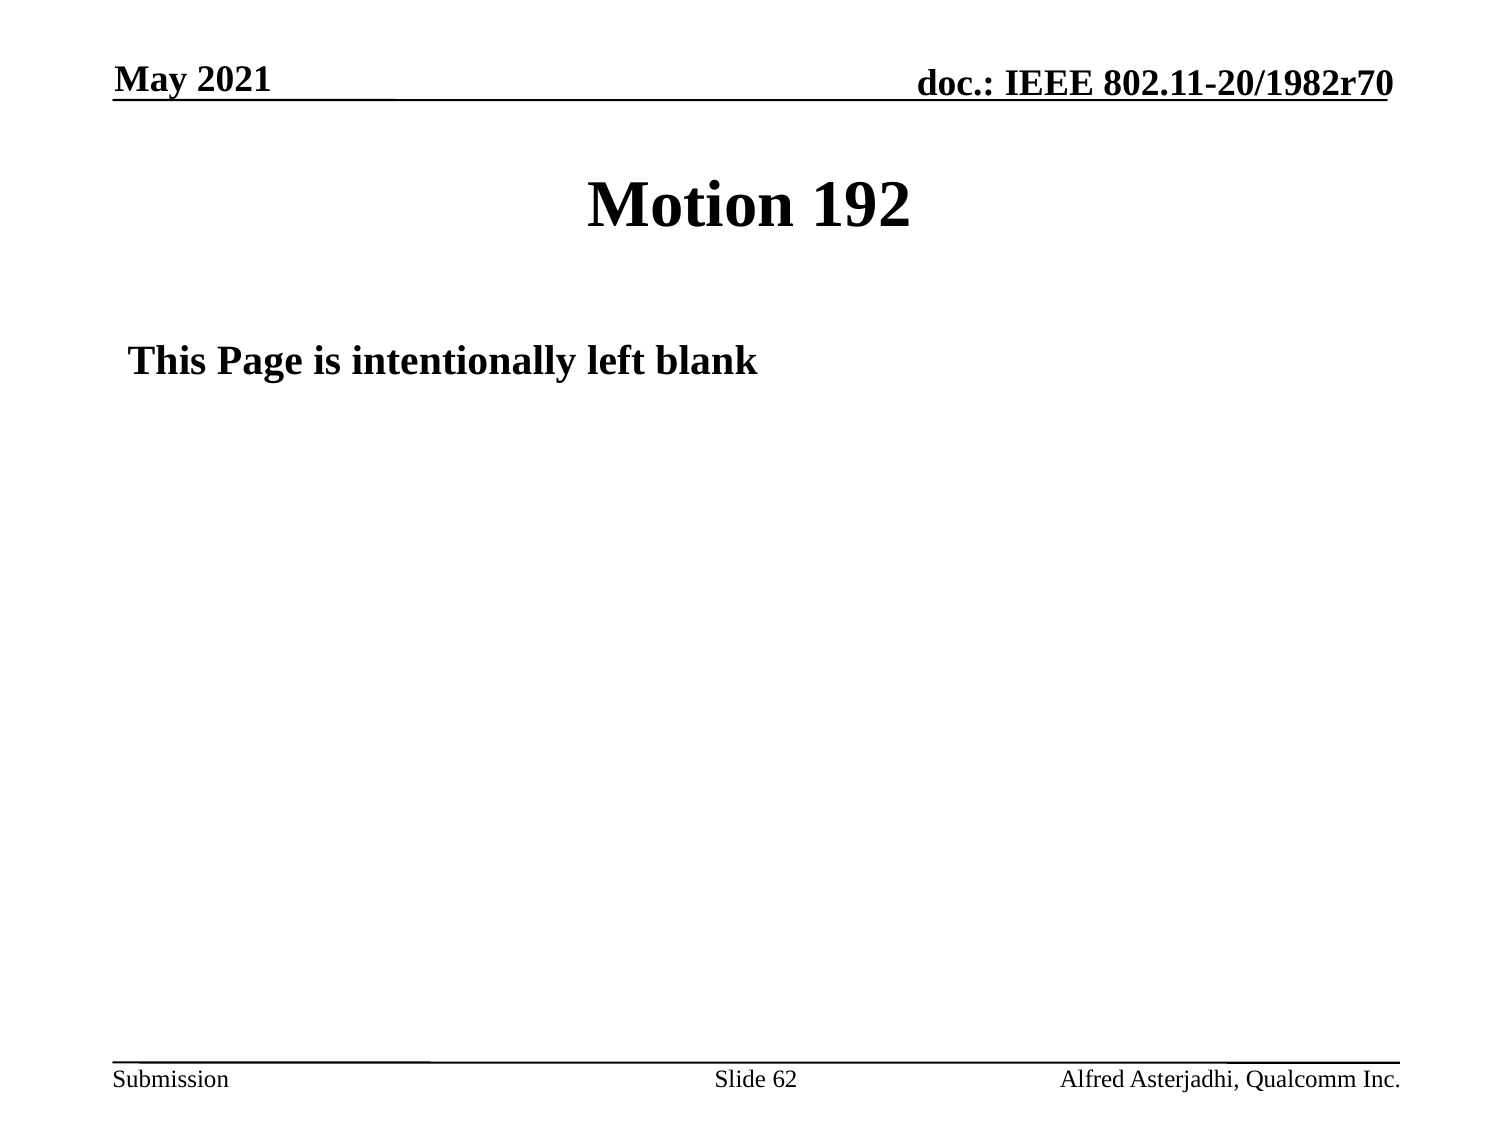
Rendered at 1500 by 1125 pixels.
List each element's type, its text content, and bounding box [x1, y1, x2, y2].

title Motion 192 [112, 112, 1388, 288]
list This Page is intentionally left blank [112, 324, 1388, 1000]
slide_number Slide 62 [712, 1061, 800, 1123]
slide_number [114, 54, 423, 100]
footer Alfred Asterjadhi, Qualcomm Inc. [878, 1061, 1402, 1093]
